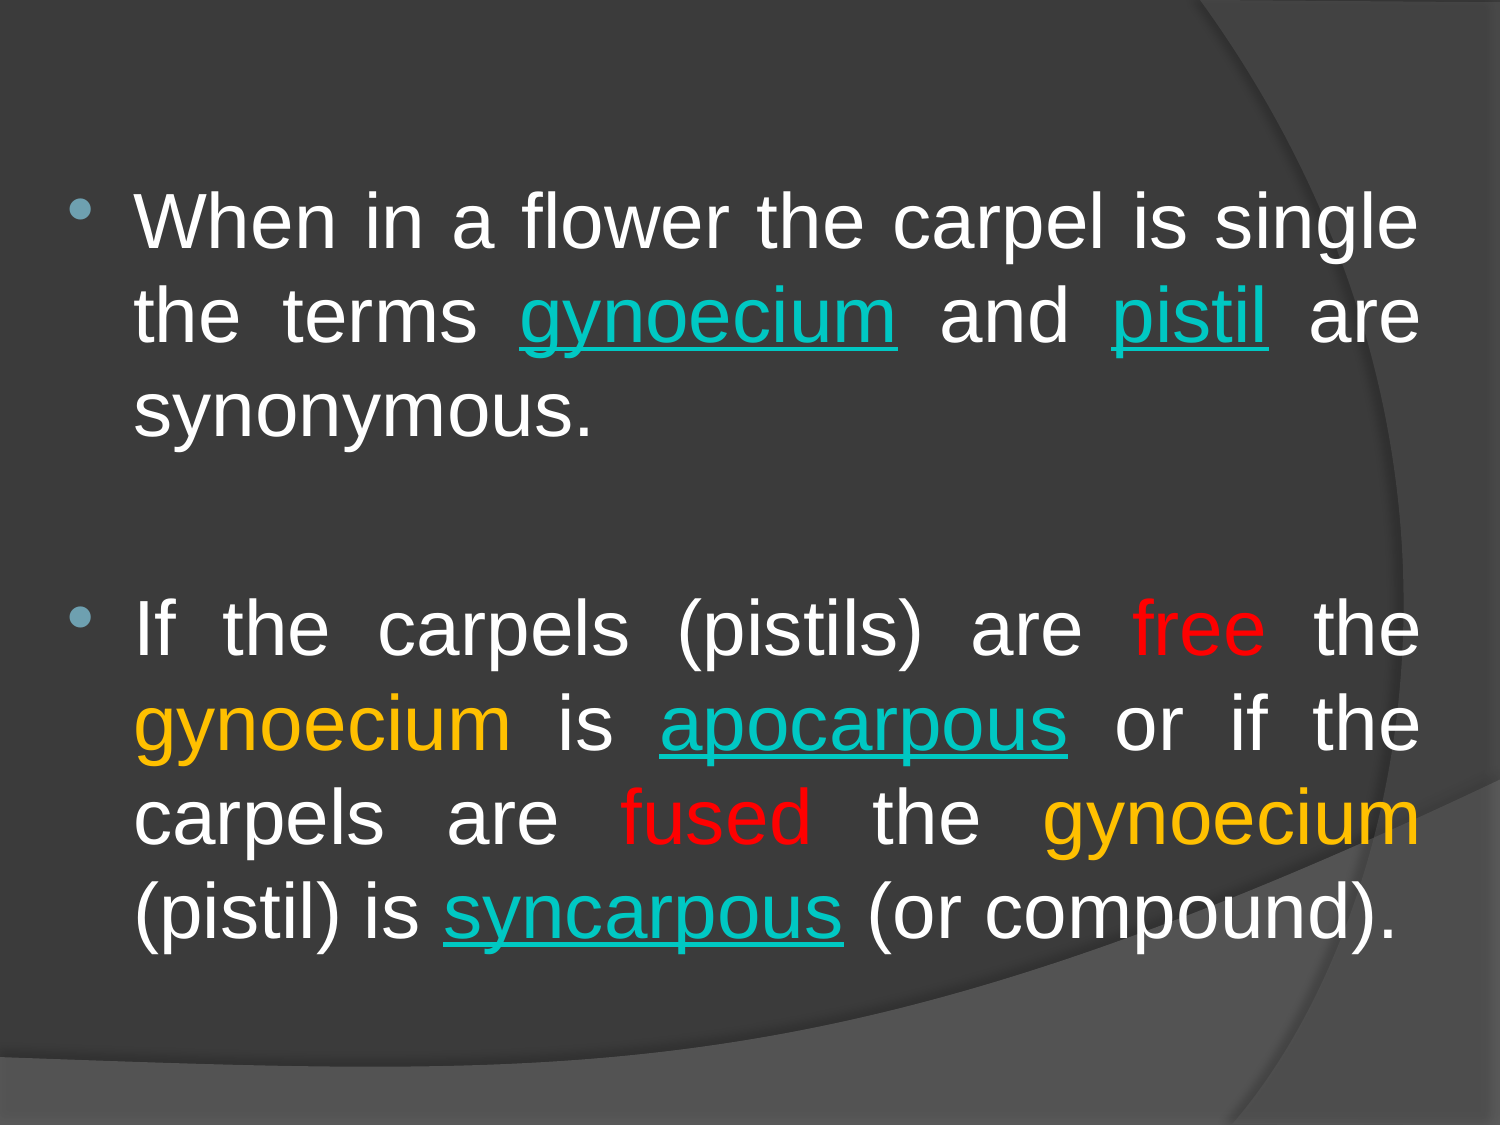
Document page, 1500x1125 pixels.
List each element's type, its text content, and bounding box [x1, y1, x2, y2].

list When in a flower the carpel is single the terms gynoecium and pistil are synonymous. If the carpels (pistils) are free the gynoecium is apocarpous or if the carpels are fused the gynoecium (pistil) is syncarpous (or compound). [50, 162, 1438, 963]
